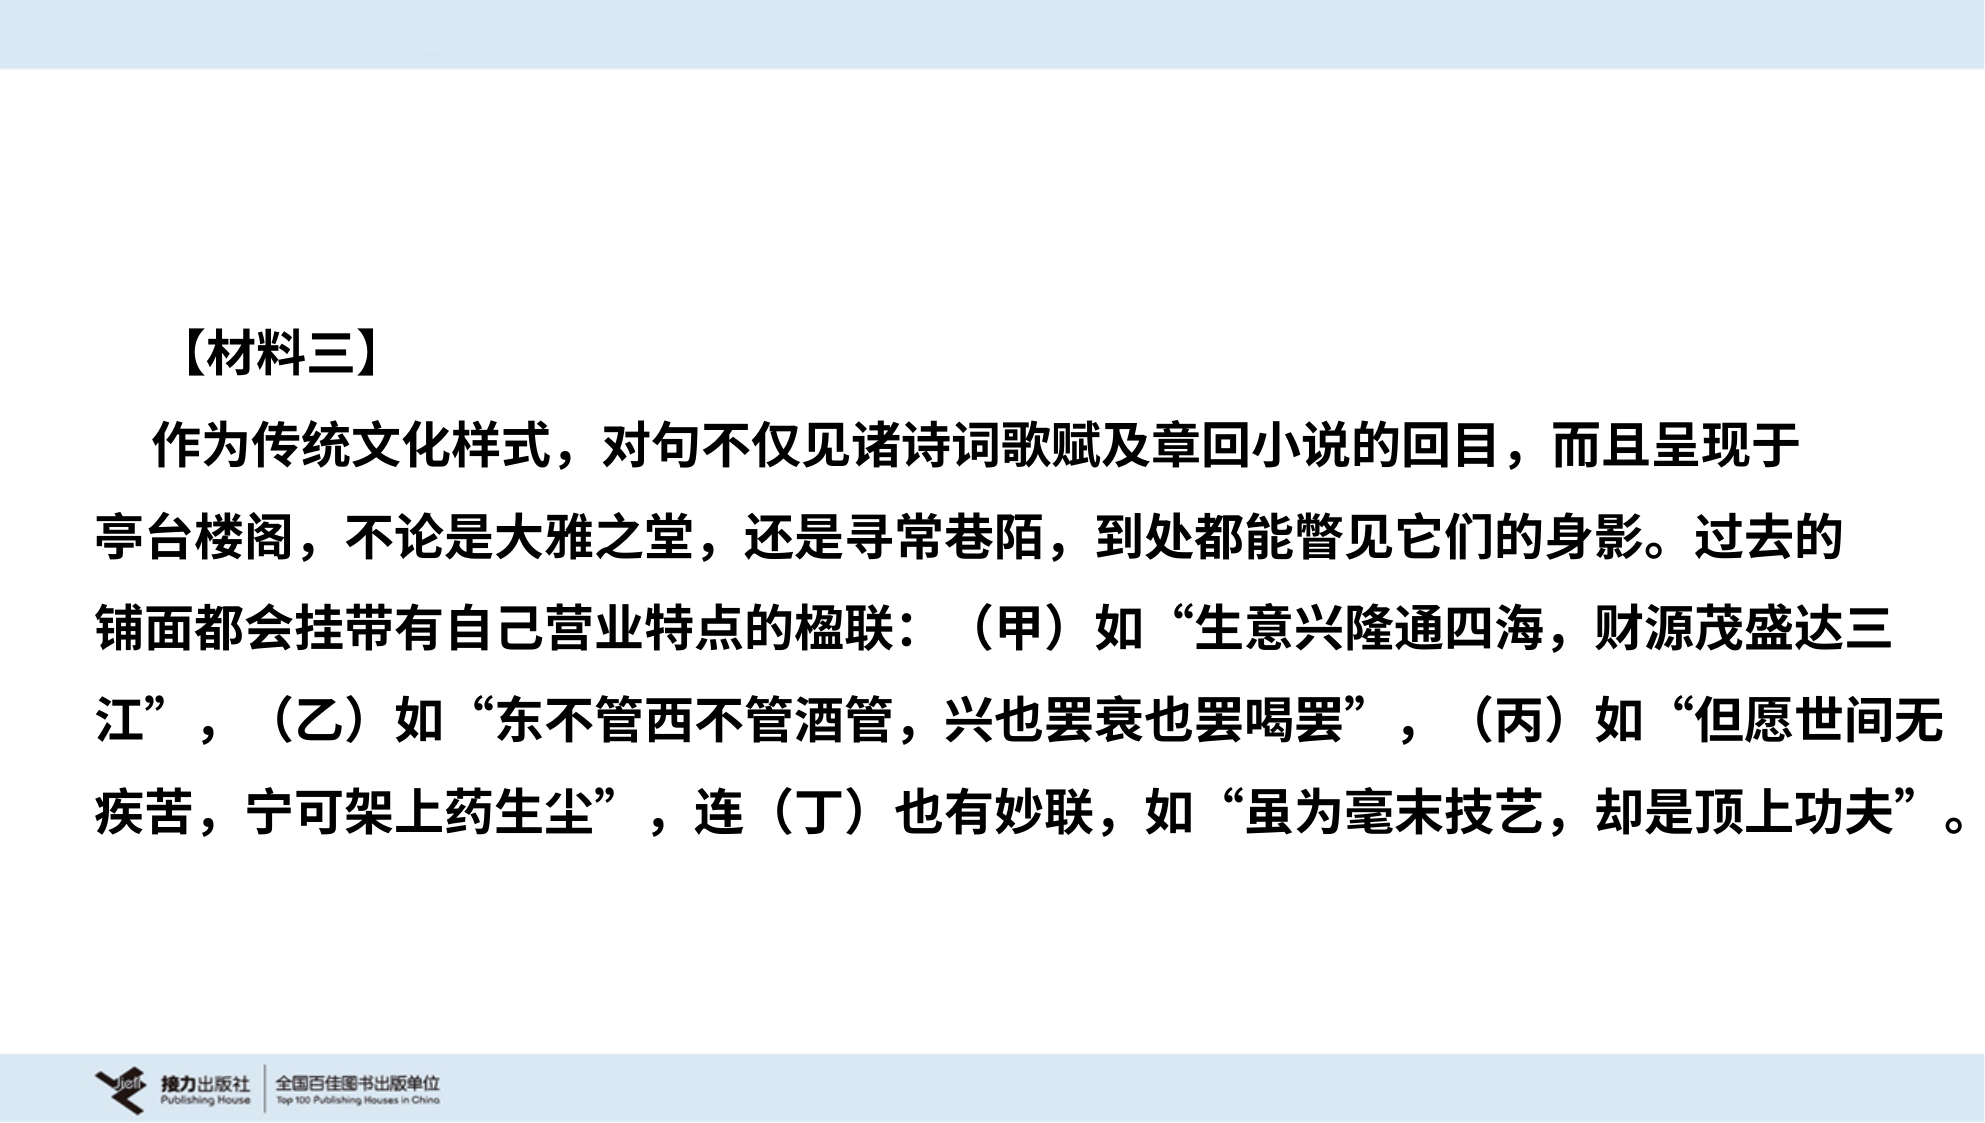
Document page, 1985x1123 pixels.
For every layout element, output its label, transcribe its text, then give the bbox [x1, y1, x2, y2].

text_box 【材料三】 作为传统文化样式，对句不仅见诸诗词歌赋及章回小说的回目，而且呈现于 亭台楼阁，不论是大雅之堂，还是寻常巷陌，到处都能瞥见它们的身影。过去的 铺面都会挂带有自己营业特点的楹联：（甲）如“生意兴隆通四海，财源茂盛达三 江”，（乙）如“东不管西不管酒管，兴也罢衰也罢喝罢”，（丙）如“但愿世间无 疾苦，宁可架上药生尘”，连（丁）也有妙联，如“虽为毫末技艺，却是顶上功夫”。 [94, 290, 1892, 840]
picture [0, 0, 1985, 1122]
